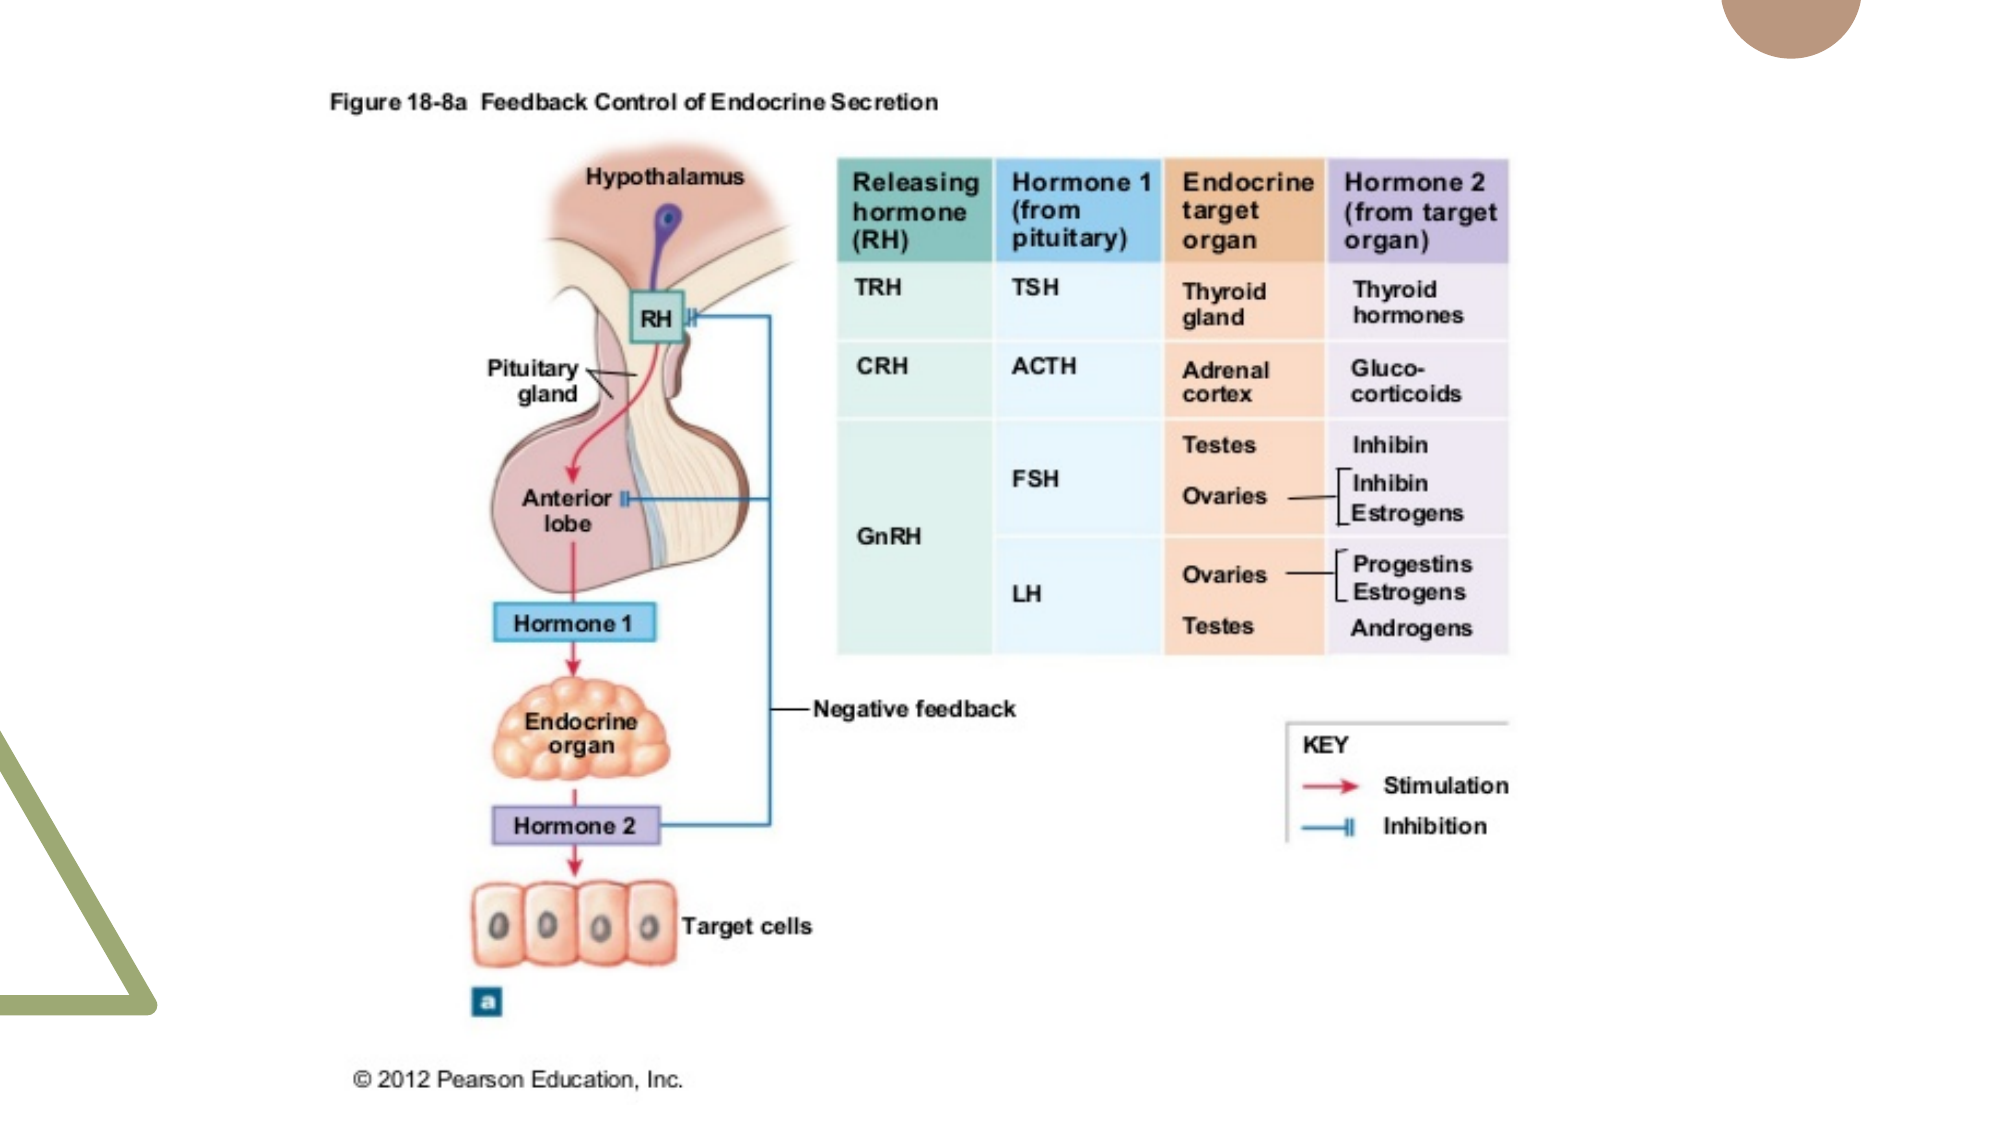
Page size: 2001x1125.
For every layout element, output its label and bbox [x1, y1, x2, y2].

picture [293, 85, 1688, 1105]
